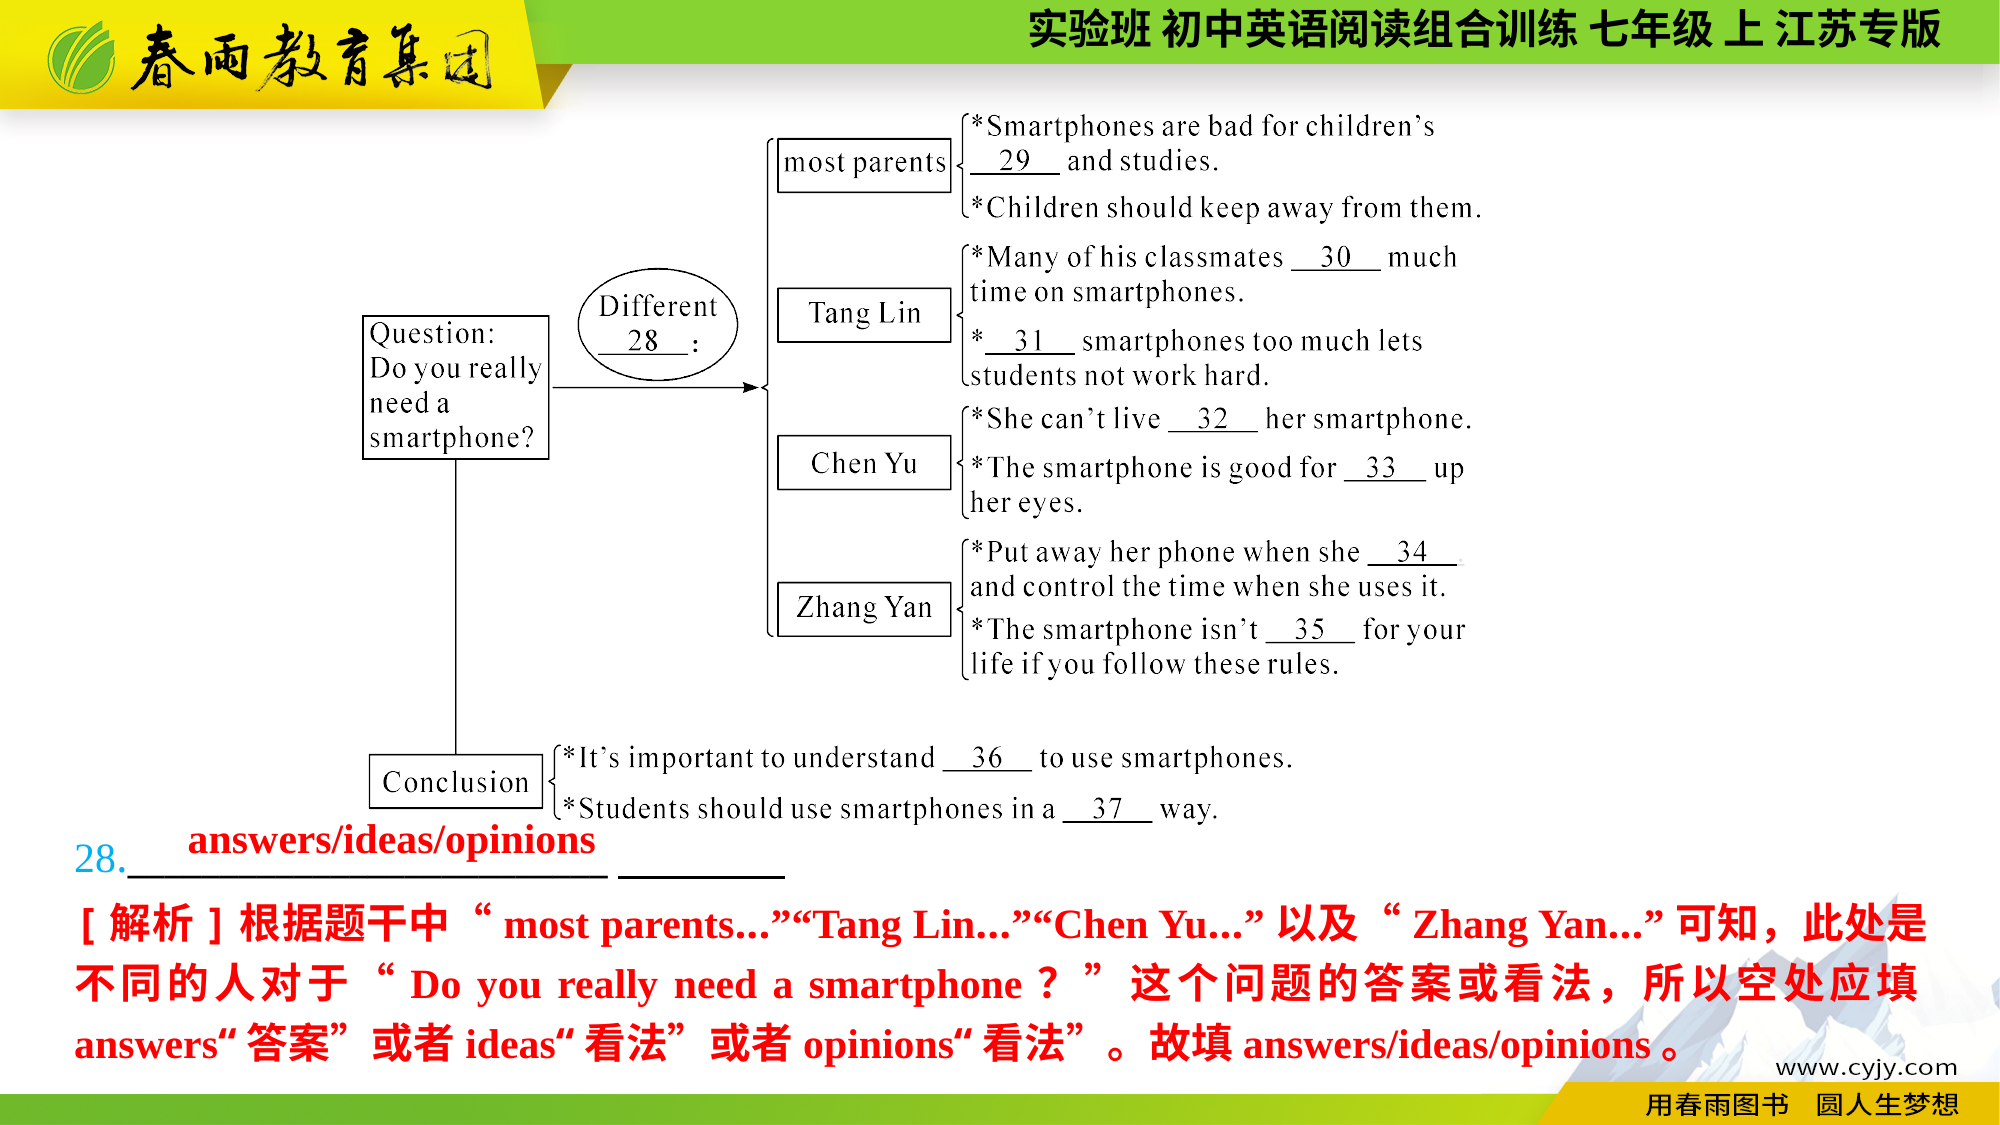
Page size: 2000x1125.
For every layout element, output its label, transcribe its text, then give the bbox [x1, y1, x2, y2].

list 28.__________________________ [59, 798, 1944, 879]
text_box [解析]根据题干中“most parents...”“Tang Lin...”“Chen Yu...”以及“Zhang Yan...”可知，此处是不同的人对于“Do you really need a smartphone？”这个问题的答案或看法，所以空处应填answers“答案”或者ideas“看法”或者opinions“看法”。故填answers/ideas/opinions。 [59, 879, 1944, 1075]
picture [0, 0, 2000, 1125]
text_box answers/ideas/opinions [172, 803, 612, 869]
